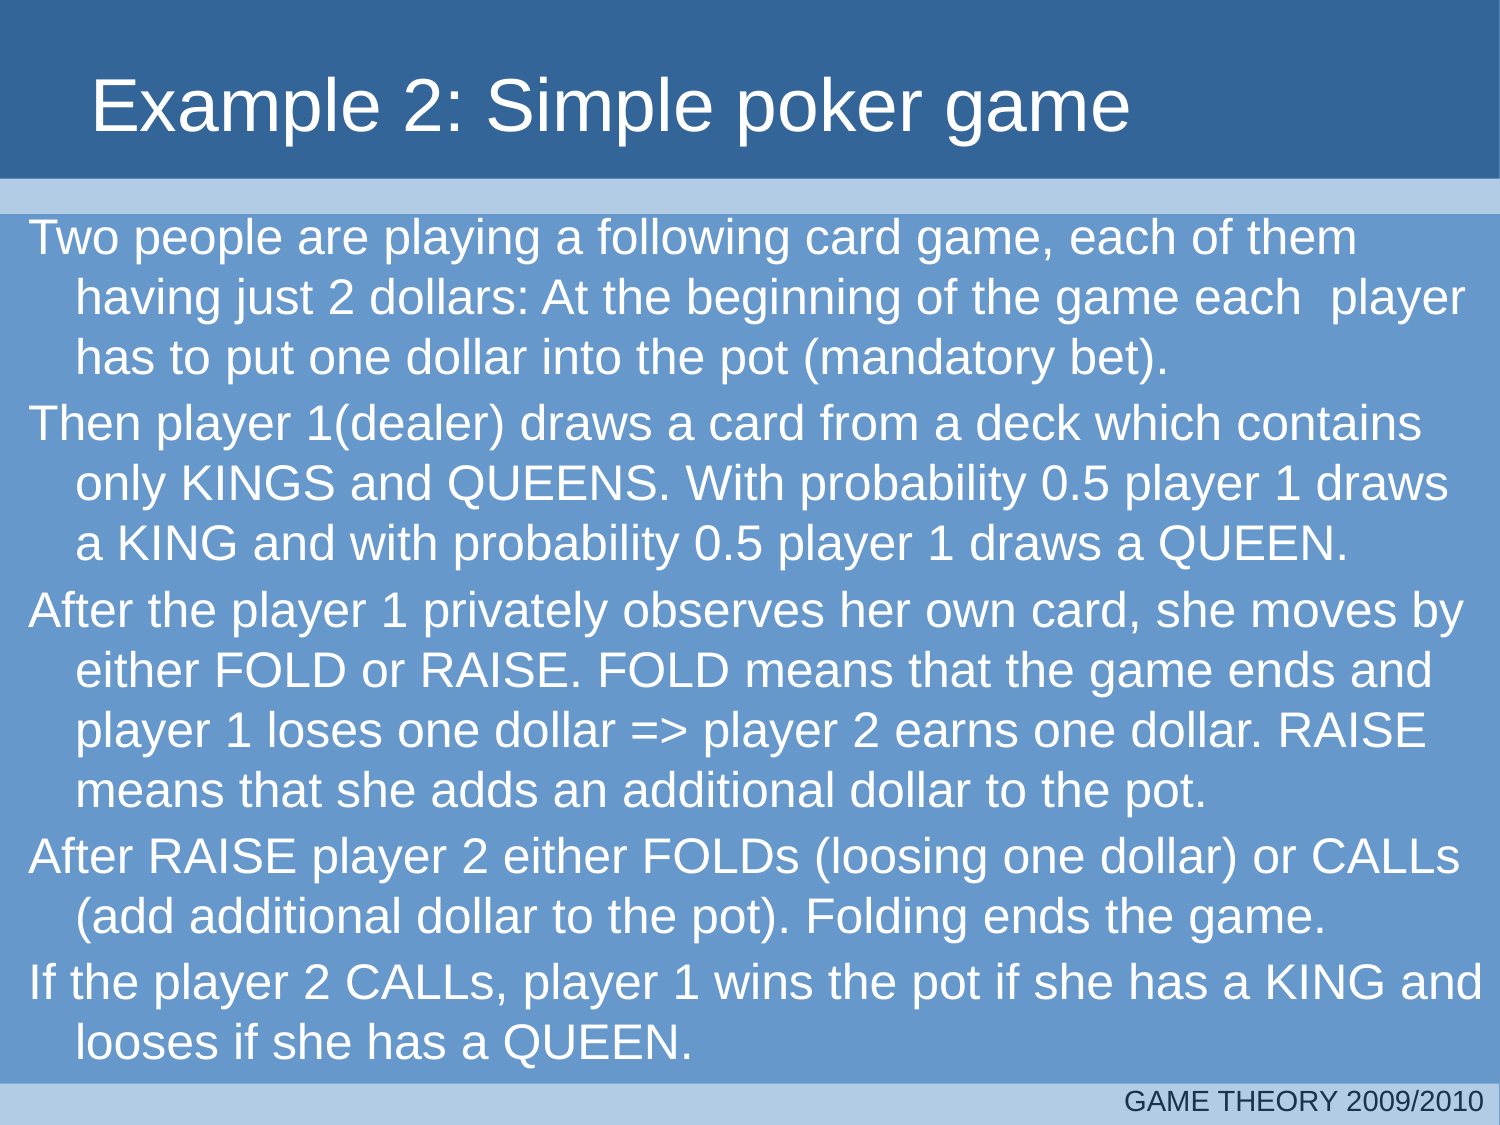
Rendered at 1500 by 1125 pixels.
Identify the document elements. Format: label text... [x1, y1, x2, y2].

title Example 2: Simple poker game [74, 42, 1436, 162]
text_box GAME THEORY 2009/2010 [1109, 1075, 1500, 1125]
list Two people are playing a following card game, each of them having just 2 dollars: At the beginning of the game each player has to put one dollar into the pot (mandatory bet). Then player 1(dealer) draws a card from a deck which contains only KINGS and QUEENS. With probability 0.5 player 1 draws a KING and with probability 0.5 player 1 draws a QUEEN. After the player 1 privately observes her own card, she moves by either FOLD or RAISE. FOLD means that the game ends and player 1 loses one dollar => player 2 earns one dollar. RAISE means that she adds an additional dollar to the pot. After RAISE player 2 either FOLDs (loosing one dollar) or CALLs (add additional dollar to the pot). Folding ends the game. If the player 2 CALLs, player 1 wins the pot if she has a KING and looses if she has a QUEEN. [0, 196, 1500, 1066]
